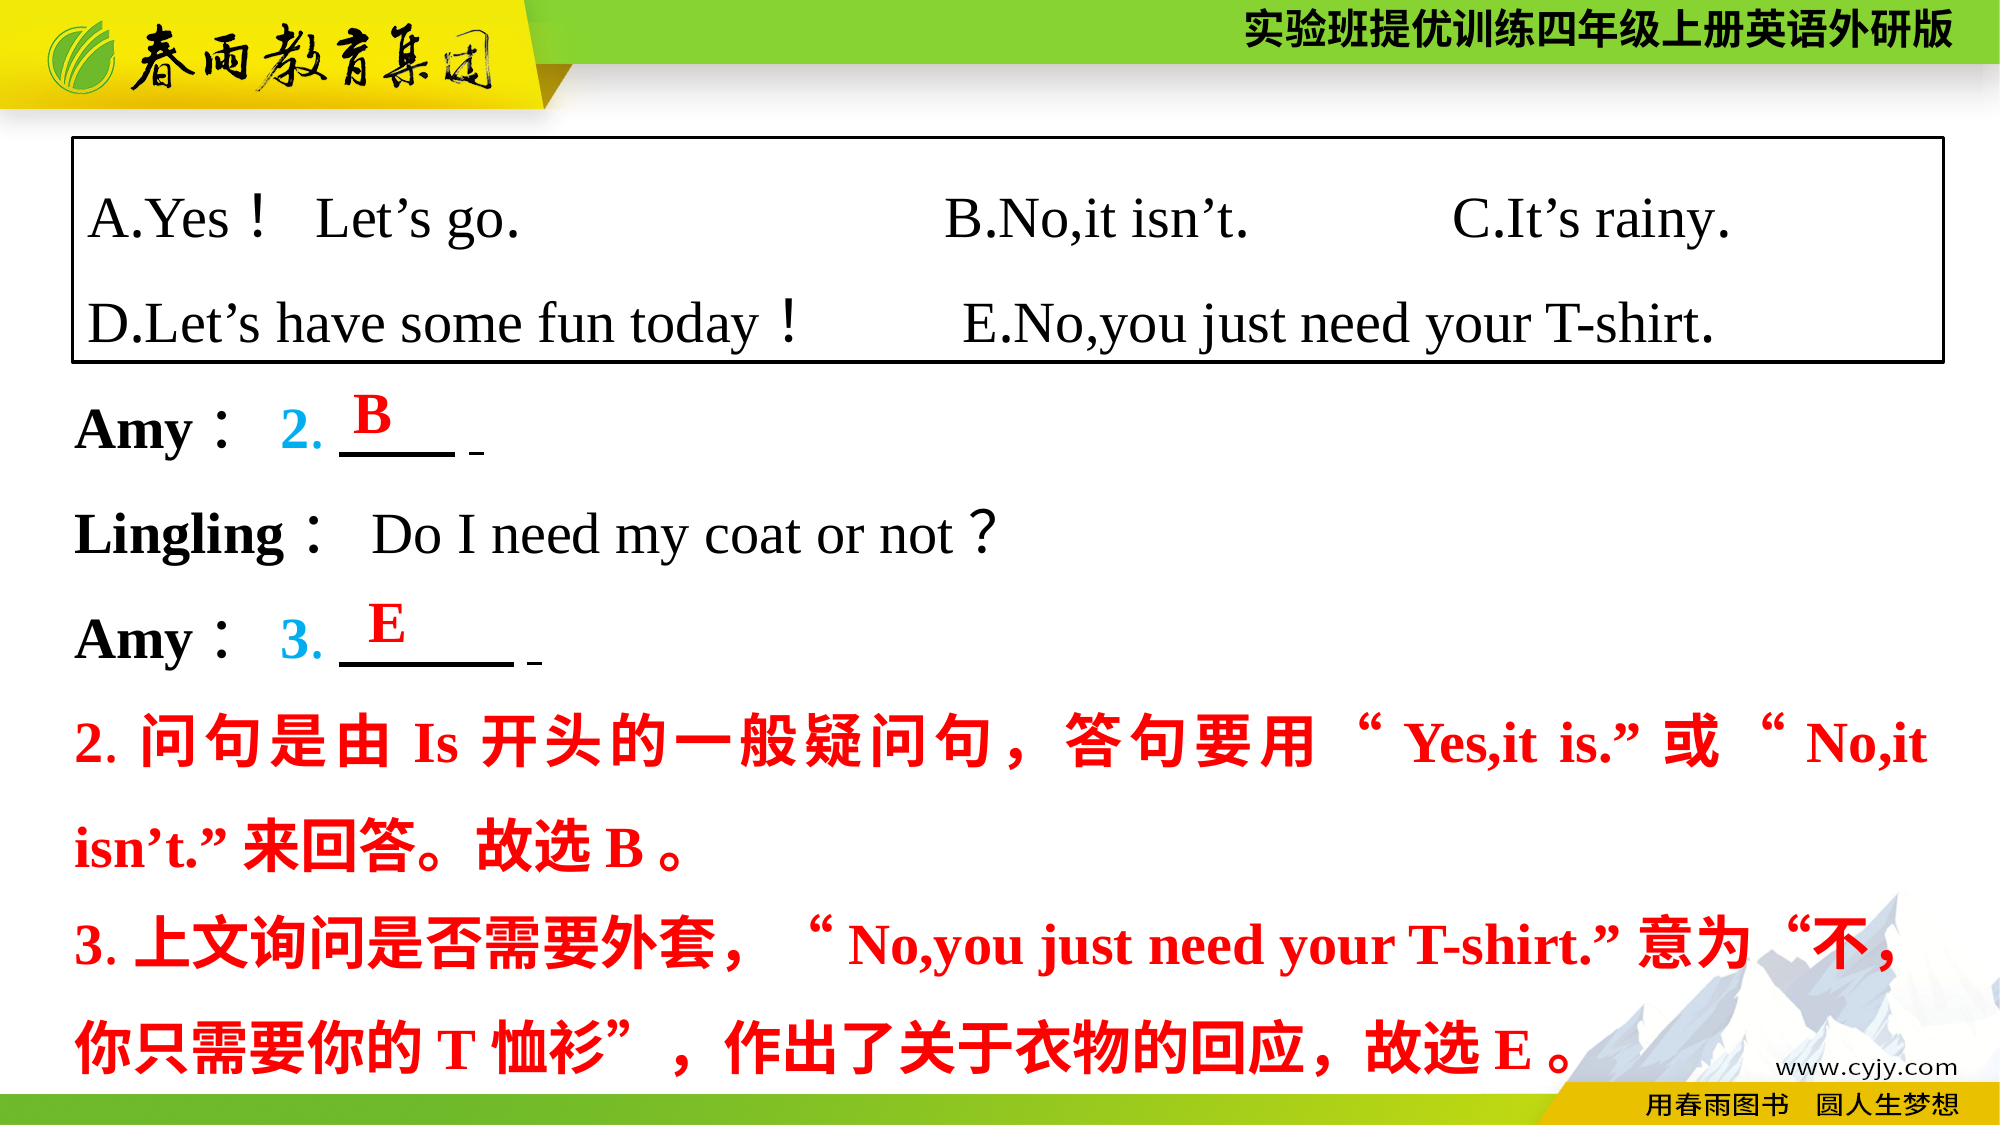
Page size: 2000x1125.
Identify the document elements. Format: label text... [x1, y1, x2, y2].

text_box 2.问句是由Is开头的一般疑问句，答句要用“Yes,it is.”或“No,it isn’t.”来回答。故选B。 [59, 661, 1944, 863]
text_box B [338, 367, 422, 453]
text_box E [353, 576, 422, 661]
list Amy：2. . Lingling：Do I need my coat or not？ Amy：3. . [59, 347, 1944, 661]
text_box 3.上文询问是否需要外套，“No,you just need your T-shirt.”意为“不，你只需要你的T恤衫”，作出了关于衣物的回应，故选E。 [59, 863, 1944, 1089]
text_box A.Yes！Let’s go. B.No,it isn’t. C.It’s rainy. D.Let’s have some fun today！ E.No,you just need your T-shirt. [72, 137, 1944, 363]
picture [0, 0, 2000, 1125]
